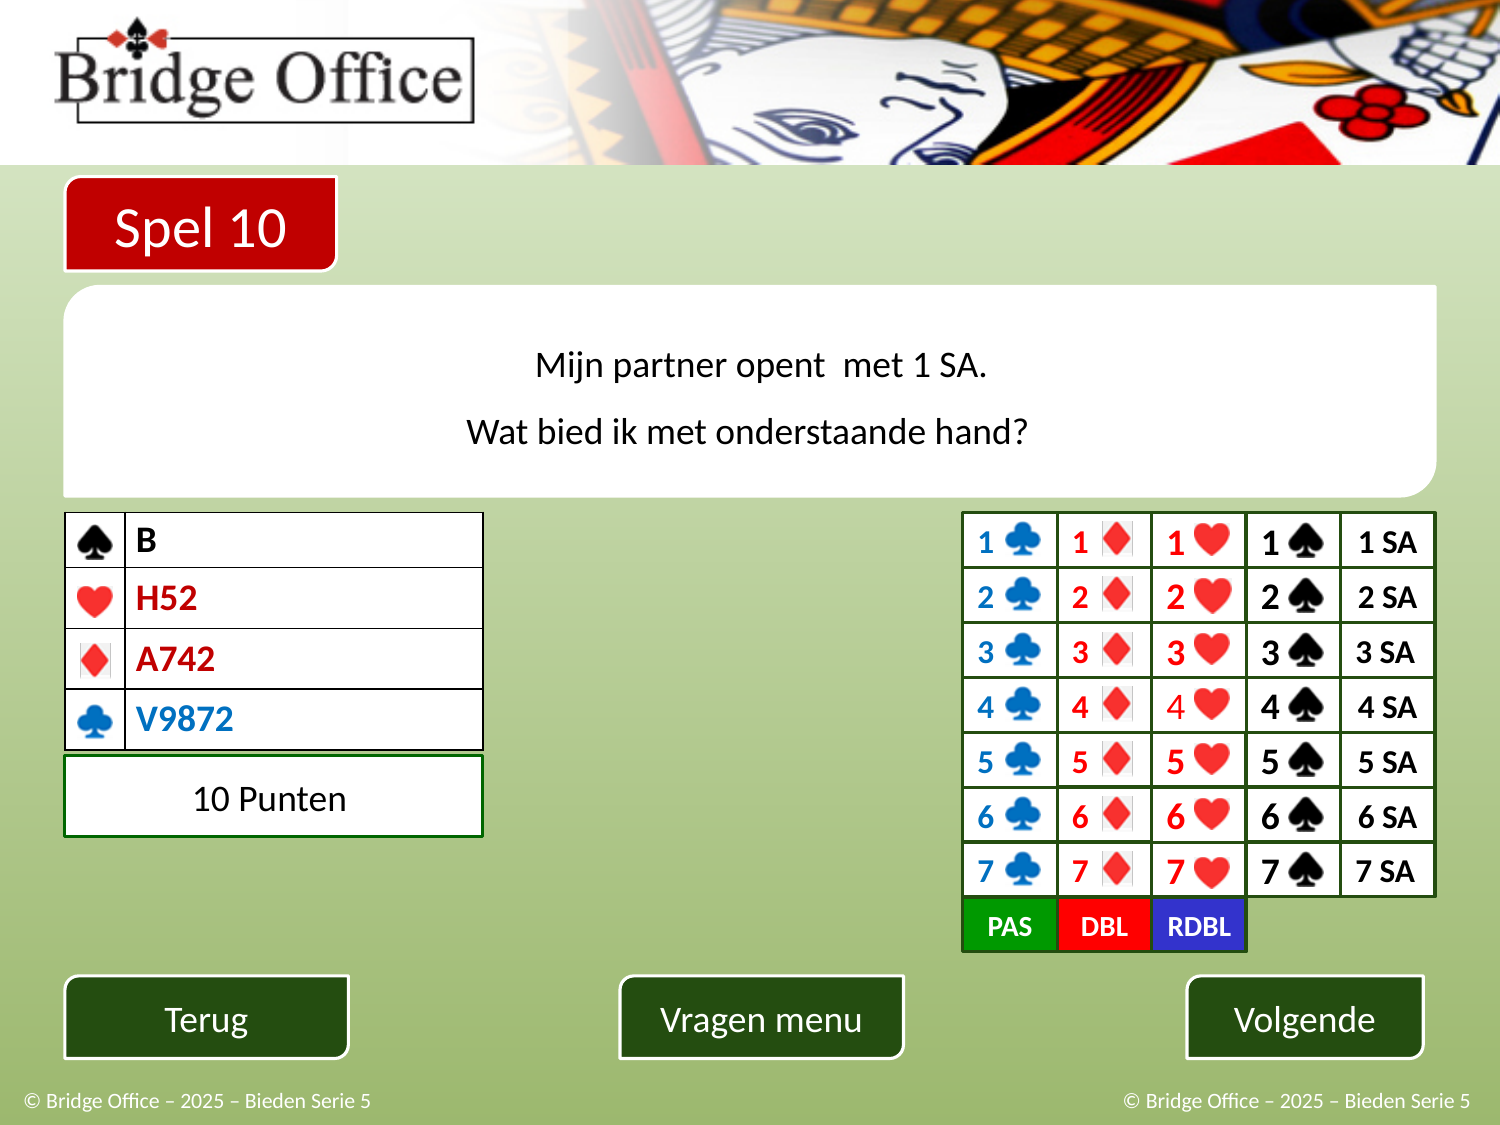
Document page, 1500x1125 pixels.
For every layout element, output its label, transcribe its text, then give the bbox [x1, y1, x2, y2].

picture [1099, 521, 1135, 558]
picture [1004, 521, 1041, 558]
picture [77, 585, 114, 618]
picture [1004, 796, 1041, 833]
text_box 7 [1056, 841, 1150, 898]
text_box 3 [1150, 621, 1245, 676]
text_box 6 SA [1339, 786, 1437, 844]
text_box 7 [961, 841, 1056, 896]
picture [77, 524, 114, 561]
text_box 3 [1056, 621, 1150, 676]
table_cell A742 [126, 629, 482, 688]
text_box 10 Punten [63, 754, 484, 838]
text_box DBL [1059, 898, 1153, 953]
table_cell [66, 690, 124, 749]
text_box 4 [1059, 676, 1150, 734]
text_box 7 [1245, 841, 1339, 898]
text_box 2 [1245, 569, 1339, 621]
text_box 1 [1245, 511, 1342, 569]
table_header B [126, 513, 482, 567]
picture [1099, 631, 1135, 668]
text_box 4 SA [1339, 676, 1437, 734]
picture [1099, 686, 1135, 723]
picture [1099, 576, 1135, 613]
text_box 7 [1150, 841, 1245, 898]
table_cell [66, 568, 124, 628]
text_box [63, 284, 1437, 498]
text_box 5 [1059, 734, 1153, 786]
picture [1004, 631, 1041, 668]
picture [1194, 633, 1230, 666]
text_box PAS [961, 896, 1059, 953]
text_box 2 SA [1339, 569, 1437, 621]
table_header [66, 513, 124, 567]
text_box 1 [961, 511, 1059, 569]
picture [1193, 798, 1230, 830]
text_box Terug [63, 974, 350, 1061]
text_box 7 SA [1339, 844, 1437, 898]
picture [1193, 857, 1230, 890]
text_box 4 [961, 676, 1059, 734]
text_box 5 [1153, 734, 1248, 786]
text_box RDBL [1153, 898, 1248, 953]
picture [0, 0, 1500, 166]
picture [1099, 796, 1135, 833]
text_box Wat bied ik met onderstaande hand? [451, 399, 1072, 460]
text_box 2 [961, 569, 1056, 621]
text_box 6 [1056, 786, 1150, 841]
text_box 1 SA [1342, 511, 1437, 569]
text_box 4 [1245, 676, 1339, 734]
text_box 3 [961, 621, 1056, 676]
picture [1193, 688, 1230, 721]
text_box © Bridge Office – 2025 – Bieden Serie 5 [8, 1079, 393, 1121]
picture [1004, 576, 1041, 613]
picture [1004, 851, 1041, 887]
text_box 6 [1150, 786, 1245, 841]
picture [1004, 741, 1041, 778]
picture [1099, 741, 1135, 778]
picture [1004, 686, 1041, 723]
picture [1288, 796, 1324, 832]
text_box 6 [1245, 786, 1339, 841]
text_box 5 [961, 734, 1059, 786]
picture [1288, 686, 1324, 723]
text_box 4 [1150, 676, 1245, 734]
picture [1288, 631, 1324, 668]
table_cell [66, 629, 124, 688]
picture [1193, 578, 1232, 614]
table_cell H52 [126, 568, 482, 628]
picture [1193, 743, 1230, 776]
text_box 3 [1245, 621, 1339, 676]
table_cell V9872 [126, 690, 482, 749]
picture [1193, 523, 1230, 556]
text_box 1 [1153, 511, 1245, 569]
text_box Volgende [1185, 974, 1425, 1061]
picture [1288, 741, 1324, 778]
text_box Spel 10 [63, 179, 339, 273]
text_box Mijn partner opent met 1 SA. [508, 332, 1015, 393]
text_box © Bridge Office – 2025 – Bieden Serie 5 [1107, 1079, 1500, 1121]
text_box 5 SA [1339, 734, 1437, 786]
picture [77, 643, 114, 679]
text_box 6 [961, 786, 1056, 841]
picture [77, 703, 114, 740]
text_box Vragen menu [618, 974, 906, 1061]
text_box 2 [1153, 569, 1245, 621]
picture [1288, 851, 1324, 887]
text_box 3 SA [1339, 621, 1437, 676]
picture [1288, 521, 1325, 558]
text_box 5 [1248, 734, 1339, 786]
picture [1288, 576, 1324, 613]
picture [1099, 851, 1135, 887]
text_box 1 [1059, 511, 1153, 569]
text_box 2 [1056, 569, 1153, 621]
